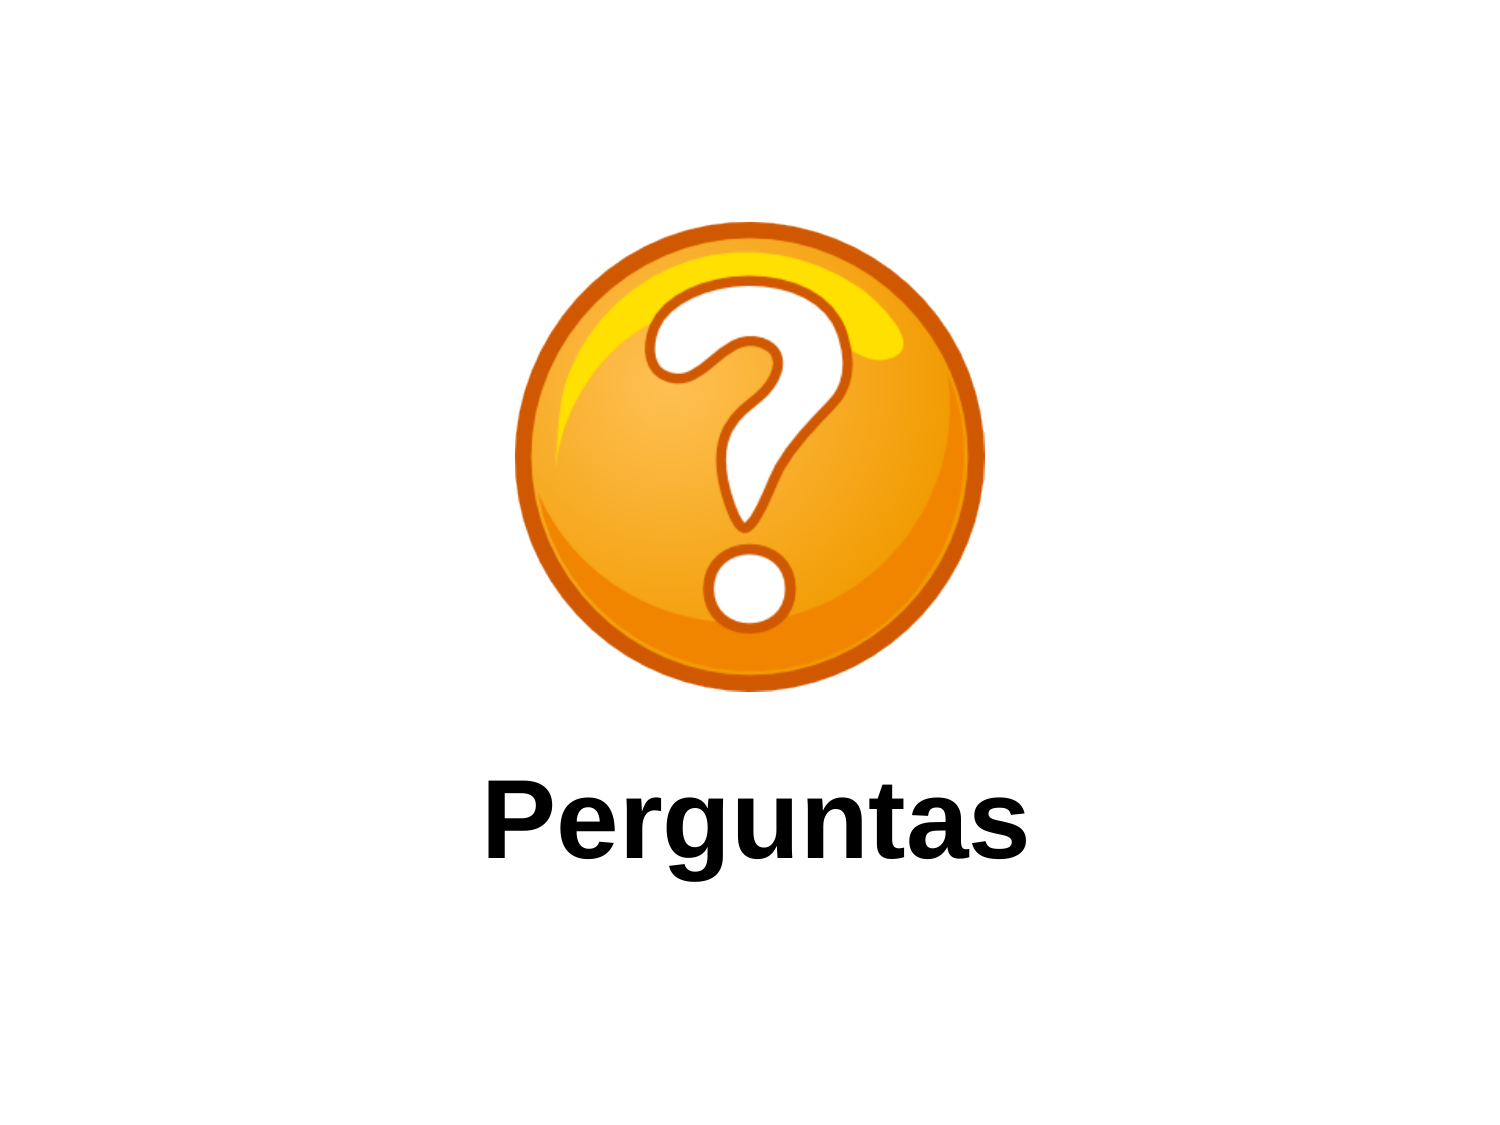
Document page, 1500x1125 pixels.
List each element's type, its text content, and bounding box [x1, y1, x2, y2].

picture [515, 222, 985, 692]
text_box Perguntas [466, 738, 1047, 888]
